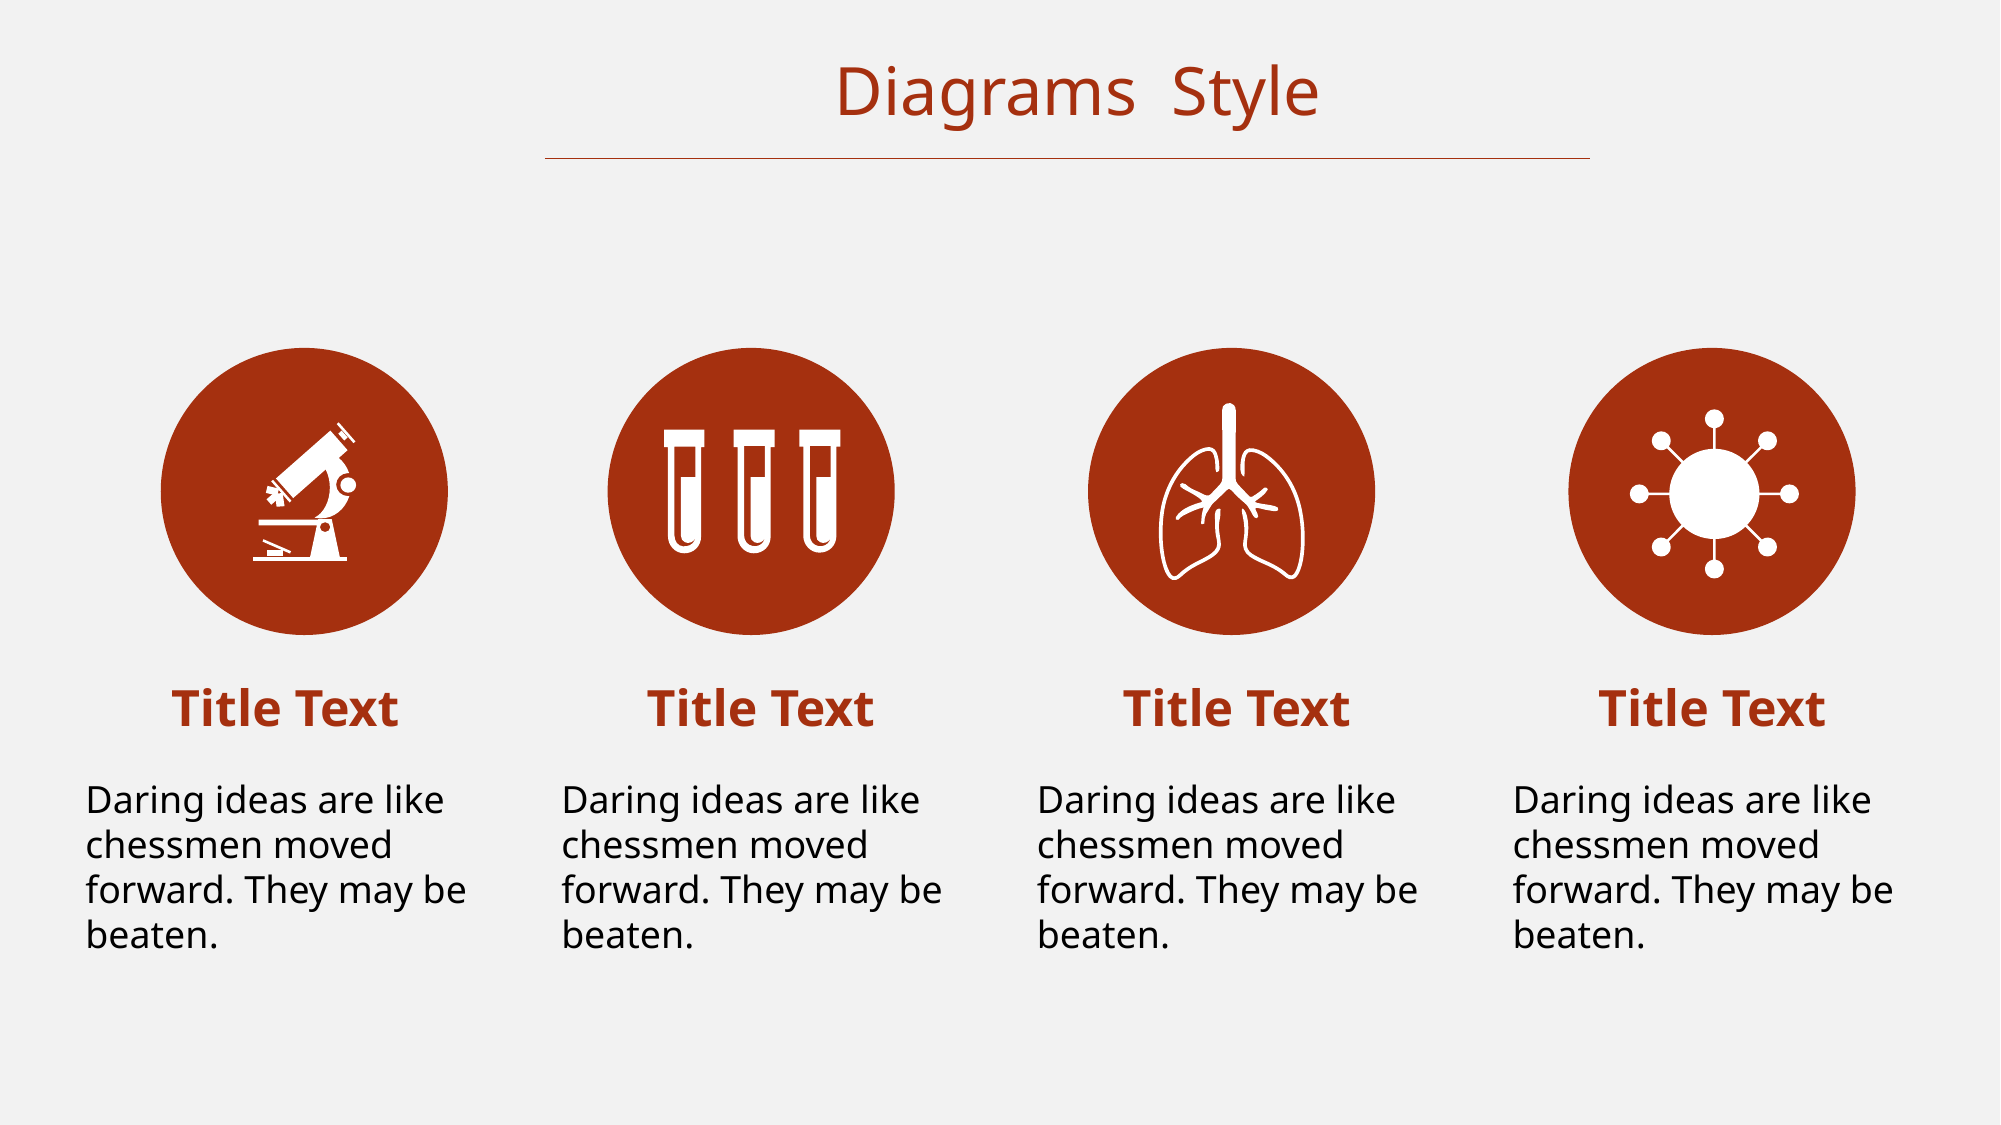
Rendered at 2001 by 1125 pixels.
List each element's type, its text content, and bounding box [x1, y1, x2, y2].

text_box Title Text [1583, 668, 1887, 744]
text_box [1567, 346, 1857, 637]
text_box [1158, 402, 1305, 580]
text_box Title Text [156, 668, 460, 744]
text_box Title Text [1107, 668, 1411, 744]
text_box Daring ideas are like chessmen moved forward. They may be beaten. [1497, 768, 1972, 964]
text_box [159, 346, 449, 637]
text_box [252, 422, 356, 561]
text_box [1086, 346, 1377, 637]
text_box [606, 346, 896, 637]
text_box Title Text [631, 668, 936, 744]
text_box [663, 429, 839, 554]
text_box Daring ideas are like chessmen moved forward. They may be beaten. [1022, 768, 1497, 964]
text_box Daring ideas are like chessmen moved forward. They may be beaten. [546, 768, 1021, 964]
text_box [1629, 409, 1799, 579]
text_box Daring ideas are like chessmen moved forward. They may be beaten. [70, 768, 545, 964]
text_box Diagrams Style [820, 41, 1410, 136]
